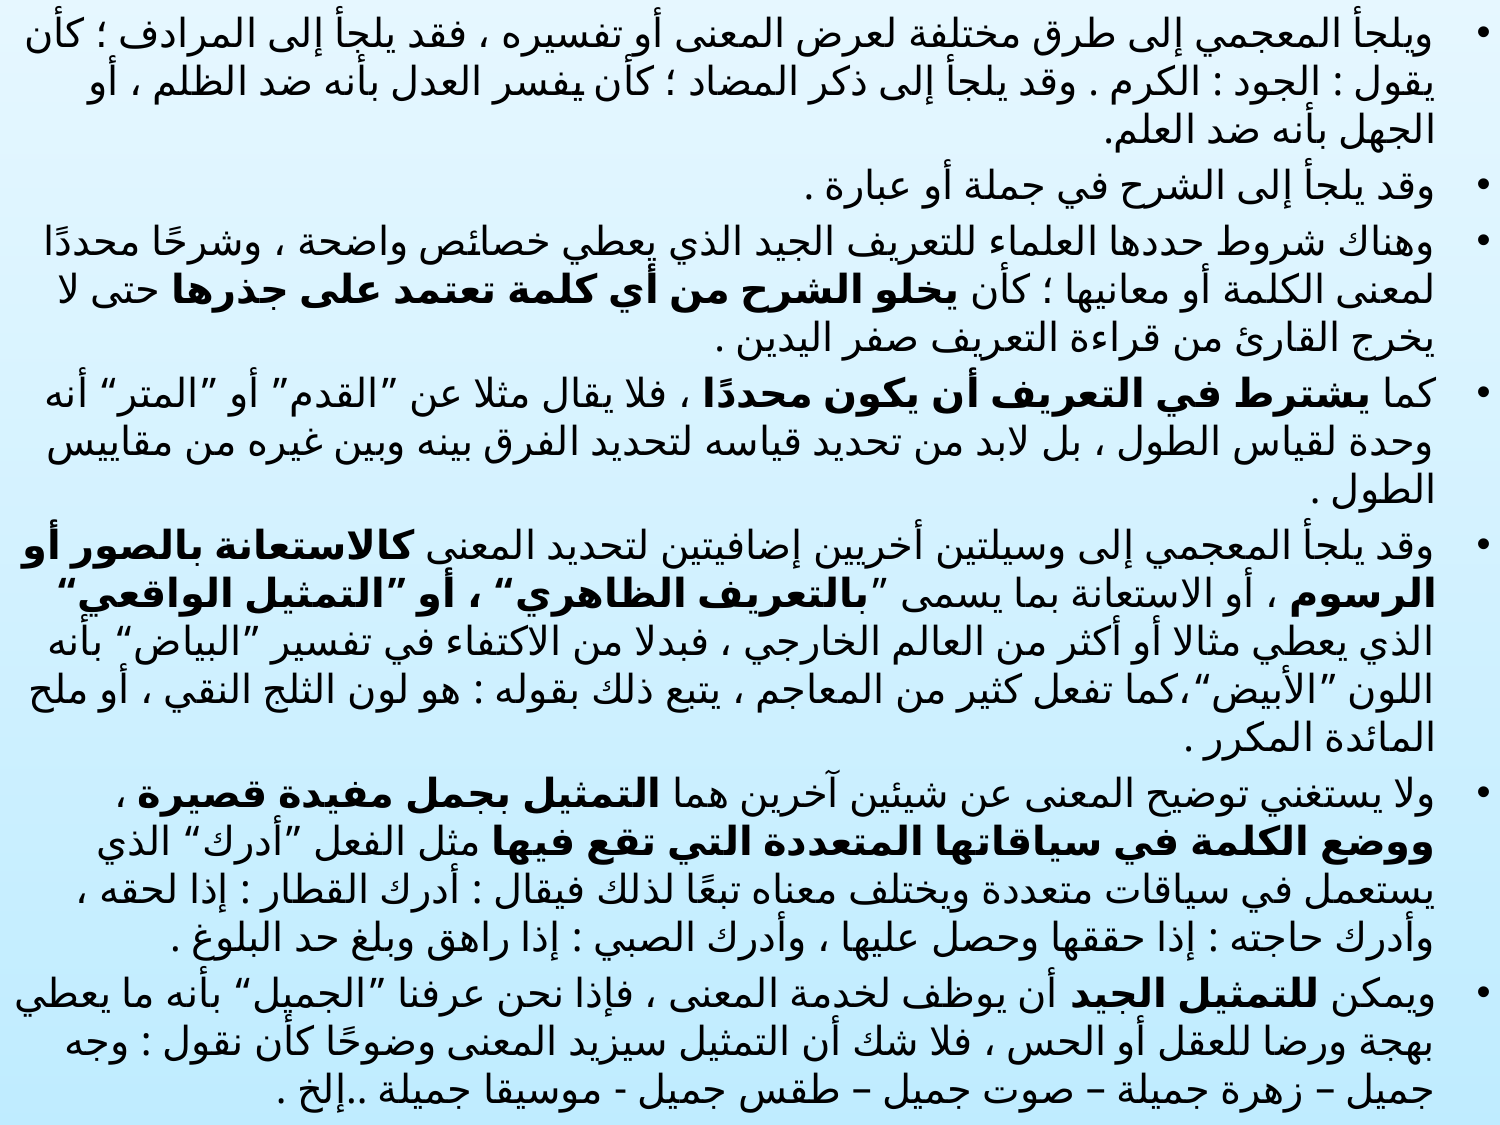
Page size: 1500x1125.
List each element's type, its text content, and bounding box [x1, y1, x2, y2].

list ويلجأ المعجمي إلى طرق مختلفة لعرض المعنى أو تفسيره ، فقد يلجأ إلى المرادف ؛ كأن يقول : الجود : الكرم . وقد يلجأ إلى ذكر المضاد ؛ كأن يفسر العدل بأنه ضد الظلم ، أو الجهل بأنه ضد العلم. وقد يلجأ إلى الشرح في جملة أو عبارة . وهناك شروط حددها العلماء للتعريف الجيد الذي يعطي خصائص واضحة ، وشرحًا محددًا لمعنى الكلمة أو معانيها ؛ كأن يخلو الشرح من أي كلمة تعتمد على جذرها حتى لا يخرج القارئ من قراءة التعريف صفر اليدين . كما يشترط في التعريف أن يكون محددًا ، فلا يقال مثلا عن ”القدم” أو ”المتر“ أنه وحدة لقياس الطول ، بل لابد من تحديد قياسه لتحديد الفرق بينه وبين غيره من مقاييس الطول . وقد يلجأ المعجمي إلى وسيلتين أخريين إضافيتين لتحديد المعنى كالاستعانة بالصور أو الرسوم ، أو الاستعانة بما يسمى ”بالتعريف الظاهري“ ، أو ”التمثيل الواقعي“ الذي يعطي مثالا أو أكثر من العالم الخارجي ، فبدلا من الاكتفاء في تفسير ”البياض“ بأنه اللون ”الأبيض“،كما تفعل كثير من المعاجم ، يتبع ذلك بقوله : هو لون الثلج النقي ، أو ملح المائدة المكرر . ولا يستغني توضيح المعنى عن شيئين آخرين هما التمثيل بجمل مفيدة قصيرة ، ووضع الكلمة في سياقاتها المتعددة التي تقع فيها مثل الفعل ”أدرك“ الذي يستعمل في سياقات متعددة ويختلف معناه تبعًا لذلك فيقال : أدرك القطار : إذا لحقه ، وأدرك حاجته : إذا حققها وحصل عليها ، وأدرك الصبي : إذا راهق وبلغ حد البلوغ . ويمكن للتمثيل الجيد أن يوظف لخدمة المعنى ، فإذا نحن عرفنا ”الجميل“ بأنه ما يعطي بهجة ورضا للعقل أو الحس ، فلا شك أن التمثيل سيزيد المعنى وضوحًا كأن نقول : وجه جميل – زهرة جميلة – صوت جميل – طقس جميل - موسيقا جميلة ..إلخ . [0, 0, 1500, 1125]
